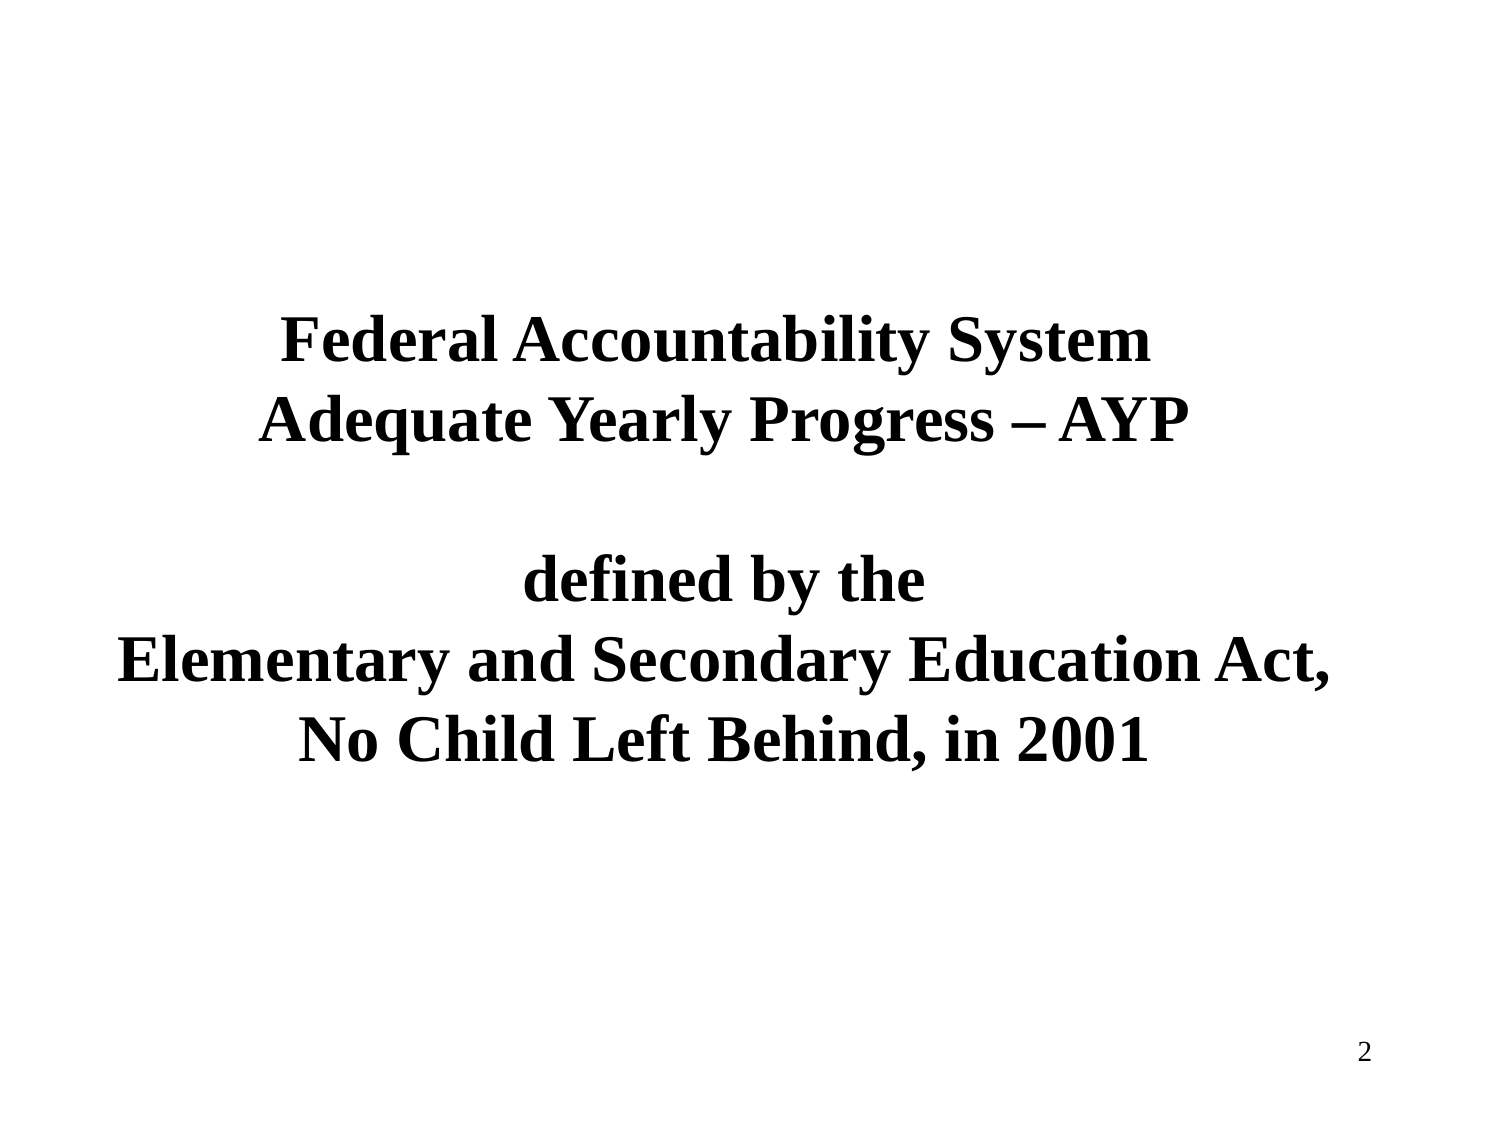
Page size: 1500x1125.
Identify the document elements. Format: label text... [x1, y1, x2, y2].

slide_number 2 [1074, 1025, 1388, 1100]
text_box Federal Accountability System Adequate Yearly Progress – AYP defined by the Elementary and Secondary Education Act, No Child Left Behind, in 2001 [99, 287, 1350, 862]
